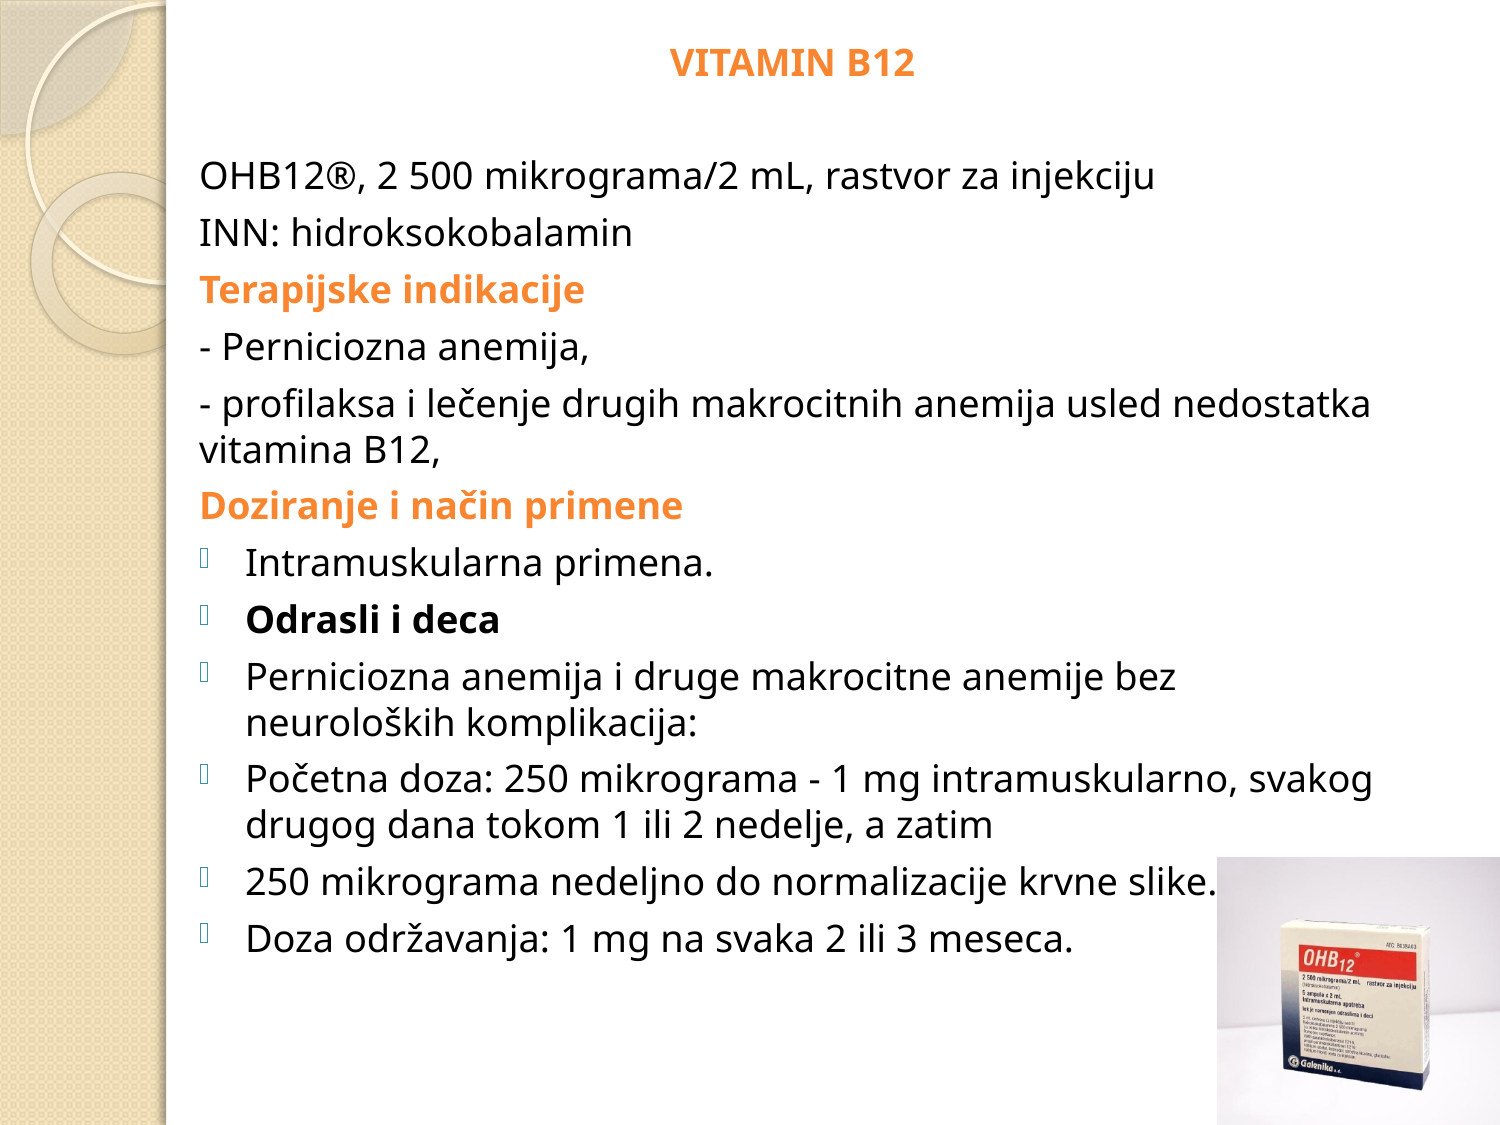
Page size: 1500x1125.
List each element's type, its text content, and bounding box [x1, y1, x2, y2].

picture [1217, 856, 1500, 1125]
list VITAMIN B12 OHB12®, 2 500 mikrograma/2 mL, rastvor za injekciju INN: hidroksokobalamin Terapijske indikacije - Perniciozna anemija, - profilaksa i lečenje drugih makrocitnih anemija usled nedostatka vitamina B12, Doziranje i način primene Intramuskularna primena. Odrasli i deca Perniciozna anemija i druge makrocitne anemije bez neuroloških komplikacija: Početna doza: 250 mikrograma - 1 mg intramuskularno, svakog drugog dana tokom 1 ili 2 nedelje, a zatim 250 mikrograma nedeljno do normalizacije krvne slike. Doza održavanja: 1 mg na svaka 2 ili 3 meseca. [171, 30, 1402, 972]
